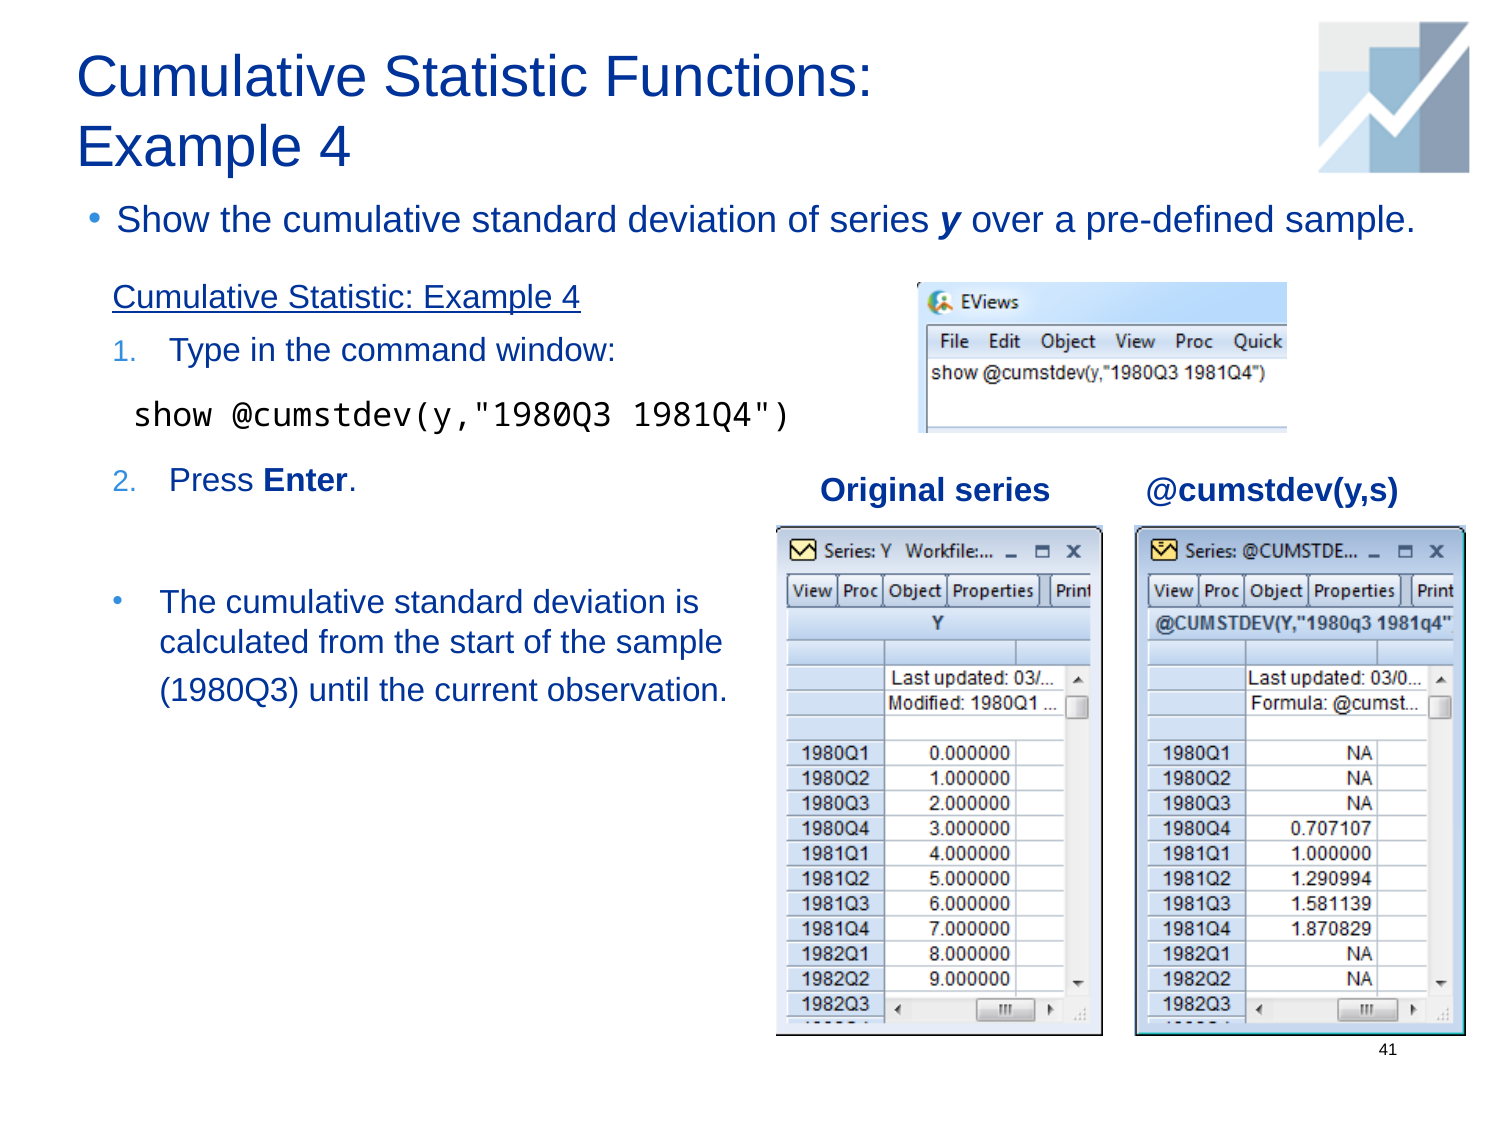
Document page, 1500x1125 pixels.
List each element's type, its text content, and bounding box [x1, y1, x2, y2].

picture [1134, 525, 1466, 1036]
text_box Cumulative Statistic: Example 4 Type in the command window: show @cumstdev(y,"1980Q3 1981Q4") Press Enter. The cumulative standard deviation is calculated from the start of the sample (1980Q3) until the current observation. [97, 267, 834, 938]
picture [775, 525, 1103, 1036]
list Show the cumulative standard deviation of series y over a pre-defined sample. [73, 187, 1466, 308]
text_box Original series @cumstdev(y,s) [834, 456, 1438, 513]
picture [917, 281, 1287, 433]
slide_number 41 [1262, 1043, 1413, 1067]
title Cumulative Statistic Functions: Example 4 [60, 0, 1295, 186]
picture [1300, 11, 1479, 181]
